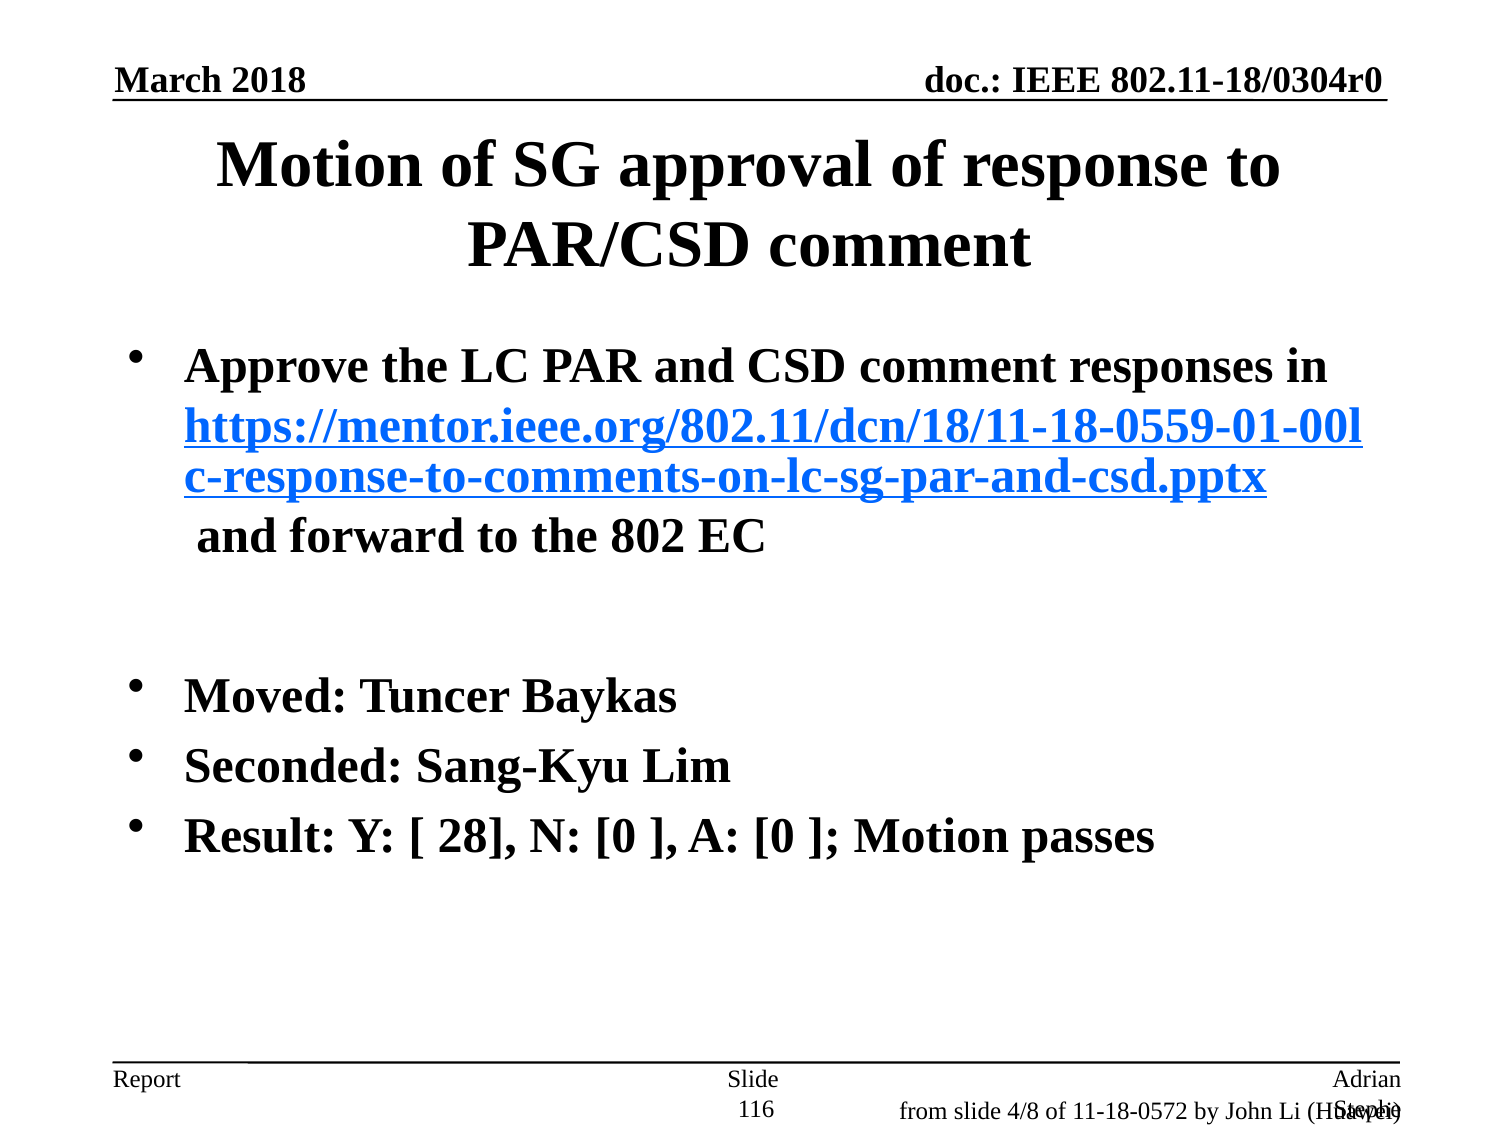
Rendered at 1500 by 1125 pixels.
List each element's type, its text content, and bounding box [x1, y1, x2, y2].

slide_number Slide 116 [711, 1061, 801, 1093]
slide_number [114, 54, 374, 101]
list Approve the LC PAR and CSD comment responses in https://mentor.ieee.org/802.11/dcn/18/11-18-0559-01-00lc-response-to-comments-on-lc-sg-par-and-csd.pptx and forward to the 802 EC Moved: Tuncer Baykas Seconded: Sang-Kyu Lim Result: Y: [ 28], N: [0 ], A: [0 ]; Motion passes [112, 324, 1388, 1000]
footer Adrian Stephens, Intel Corporation [1324, 1061, 1402, 1087]
text_box from slide 4/8 of 11-18-0572 by John Li (Huawei) [343, 1087, 1417, 1125]
title Motion of SG approval of response to PAR/CSD comment [112, 112, 1388, 288]
